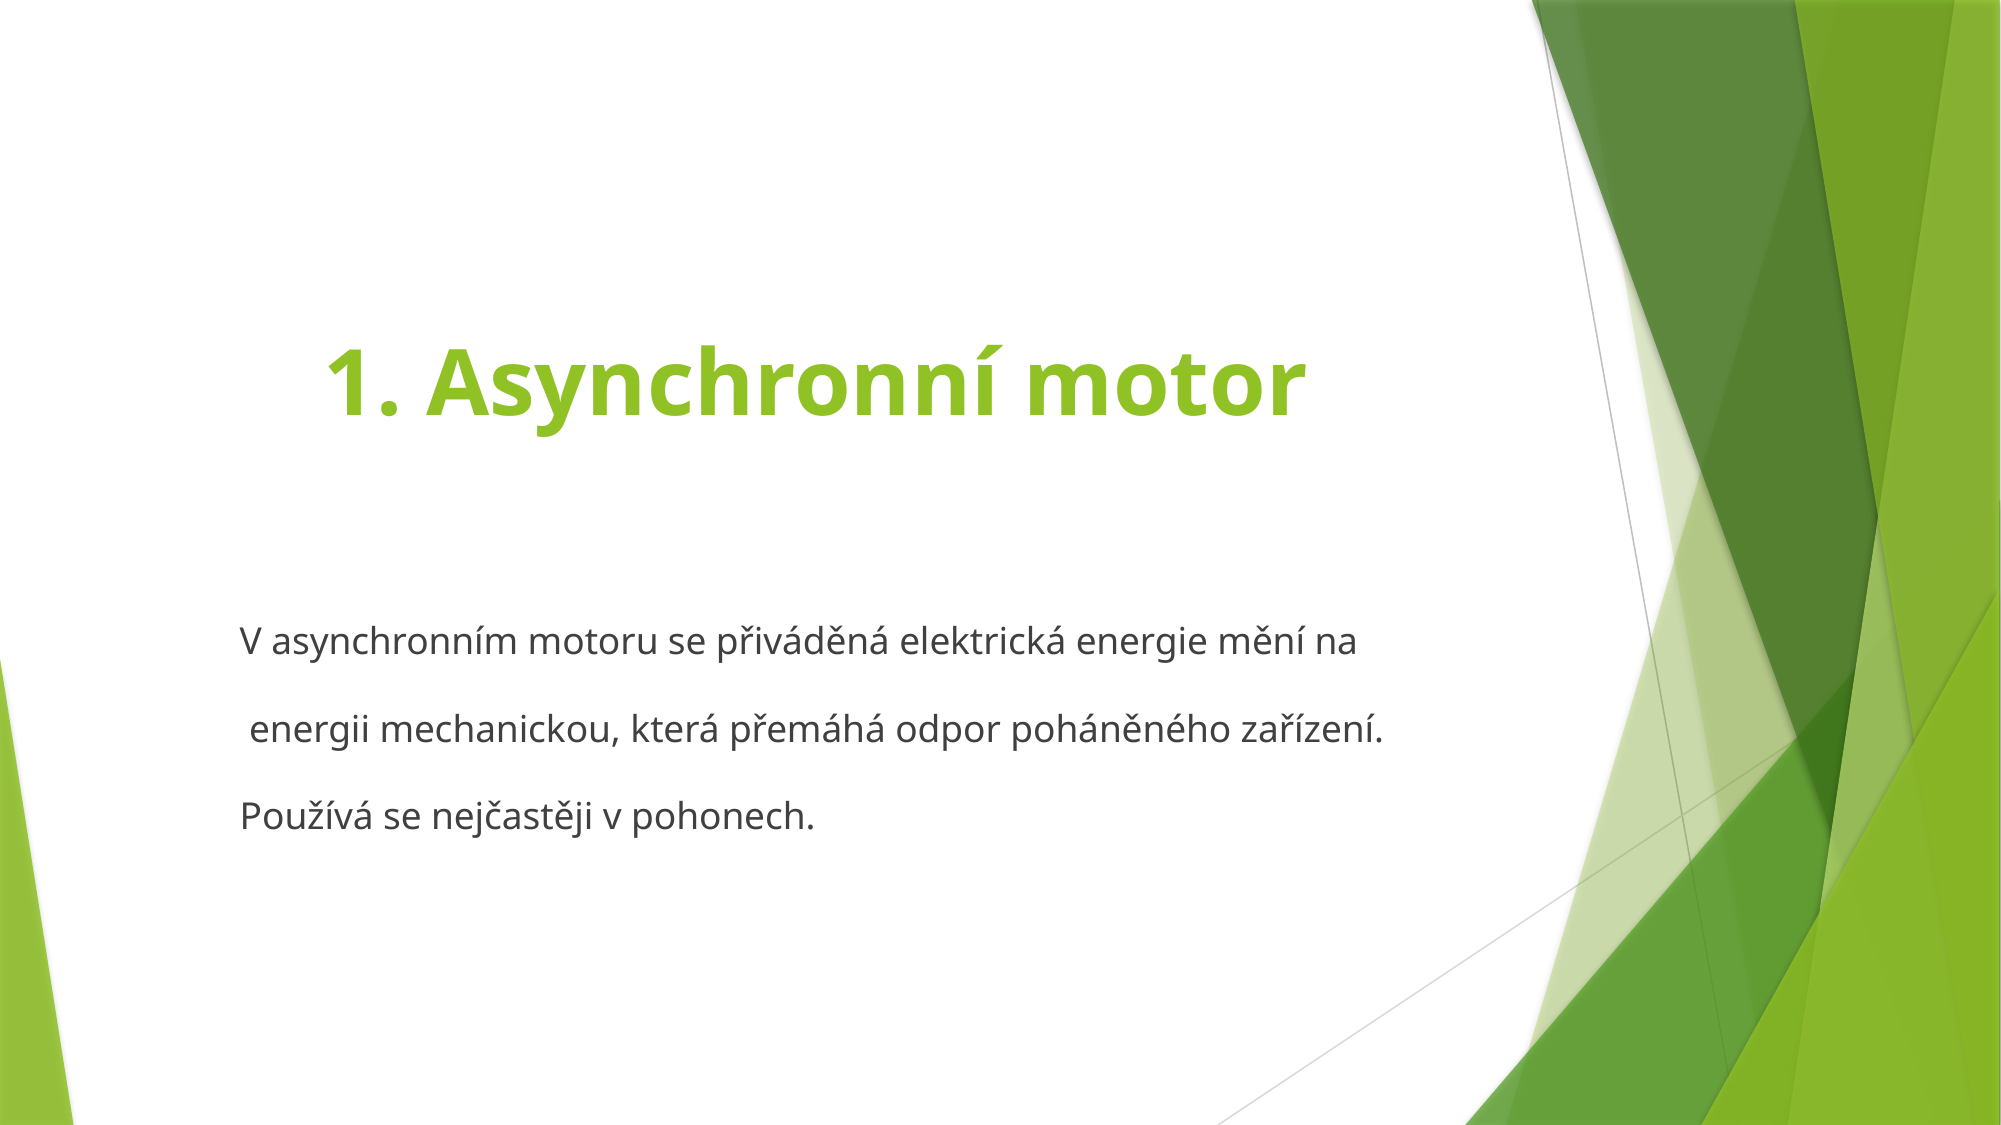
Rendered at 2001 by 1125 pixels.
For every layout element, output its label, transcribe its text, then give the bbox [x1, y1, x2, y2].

title 1. Asynchronní motor [111, 99, 1522, 659]
list V asynchronním motoru se přiváděná elektrická energie mění na energii mechanickou, která přemáhá odpor poháněného zařízení. Používá se nejčastěji v pohonech. [224, 587, 1635, 846]
